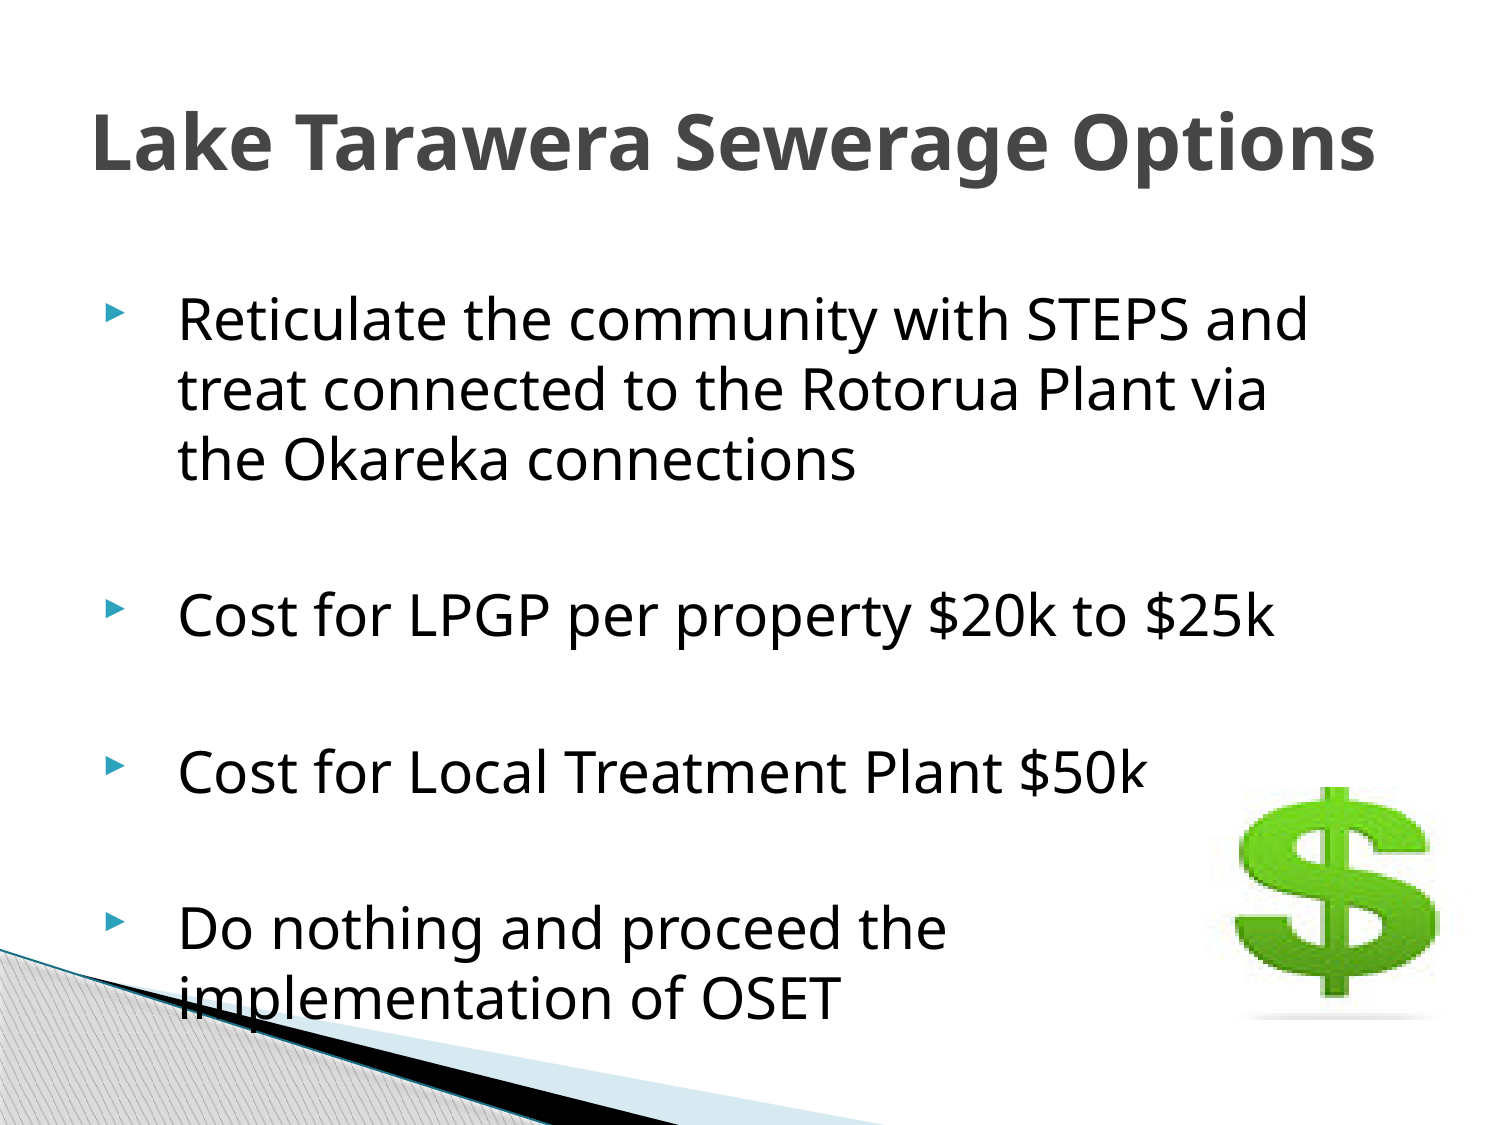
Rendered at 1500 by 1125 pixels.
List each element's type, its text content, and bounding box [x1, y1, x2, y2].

title Lake Tarawera Sewerage Options [75, 45, 1425, 233]
list Reticulate the community with STEPS and treat connected to the Rotorua Plant via the Okareka connections Cost for LPGP per property $20k to $25k Cost for Local Treatment Plant $50k Do nothing and proceed the implementation of OSET [87, 275, 1375, 1066]
picture [1130, 787, 1488, 1020]
